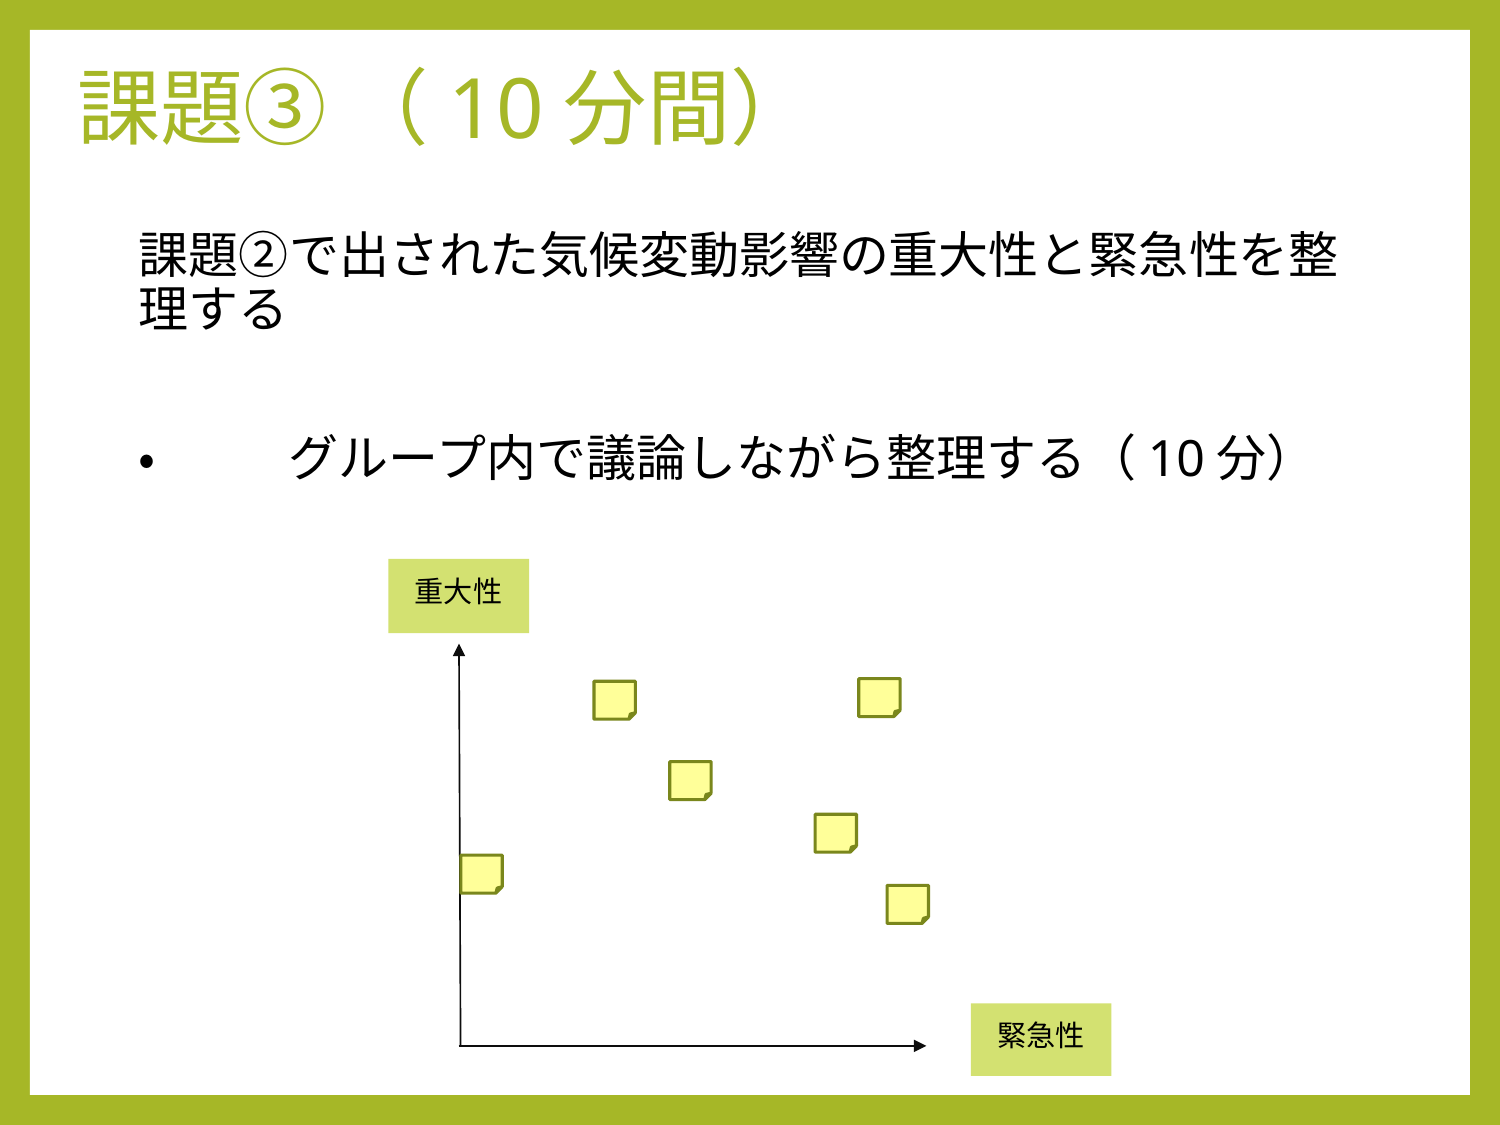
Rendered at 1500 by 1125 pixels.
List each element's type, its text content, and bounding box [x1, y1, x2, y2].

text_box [388, 558, 1112, 1077]
title 課題③ （10分間） [62, 53, 1278, 170]
list 課題②で出された気候変動影響の重大性と緊急性を整理する ・ グループ内で議論しながら整理する（10分） [123, 222, 1377, 1052]
